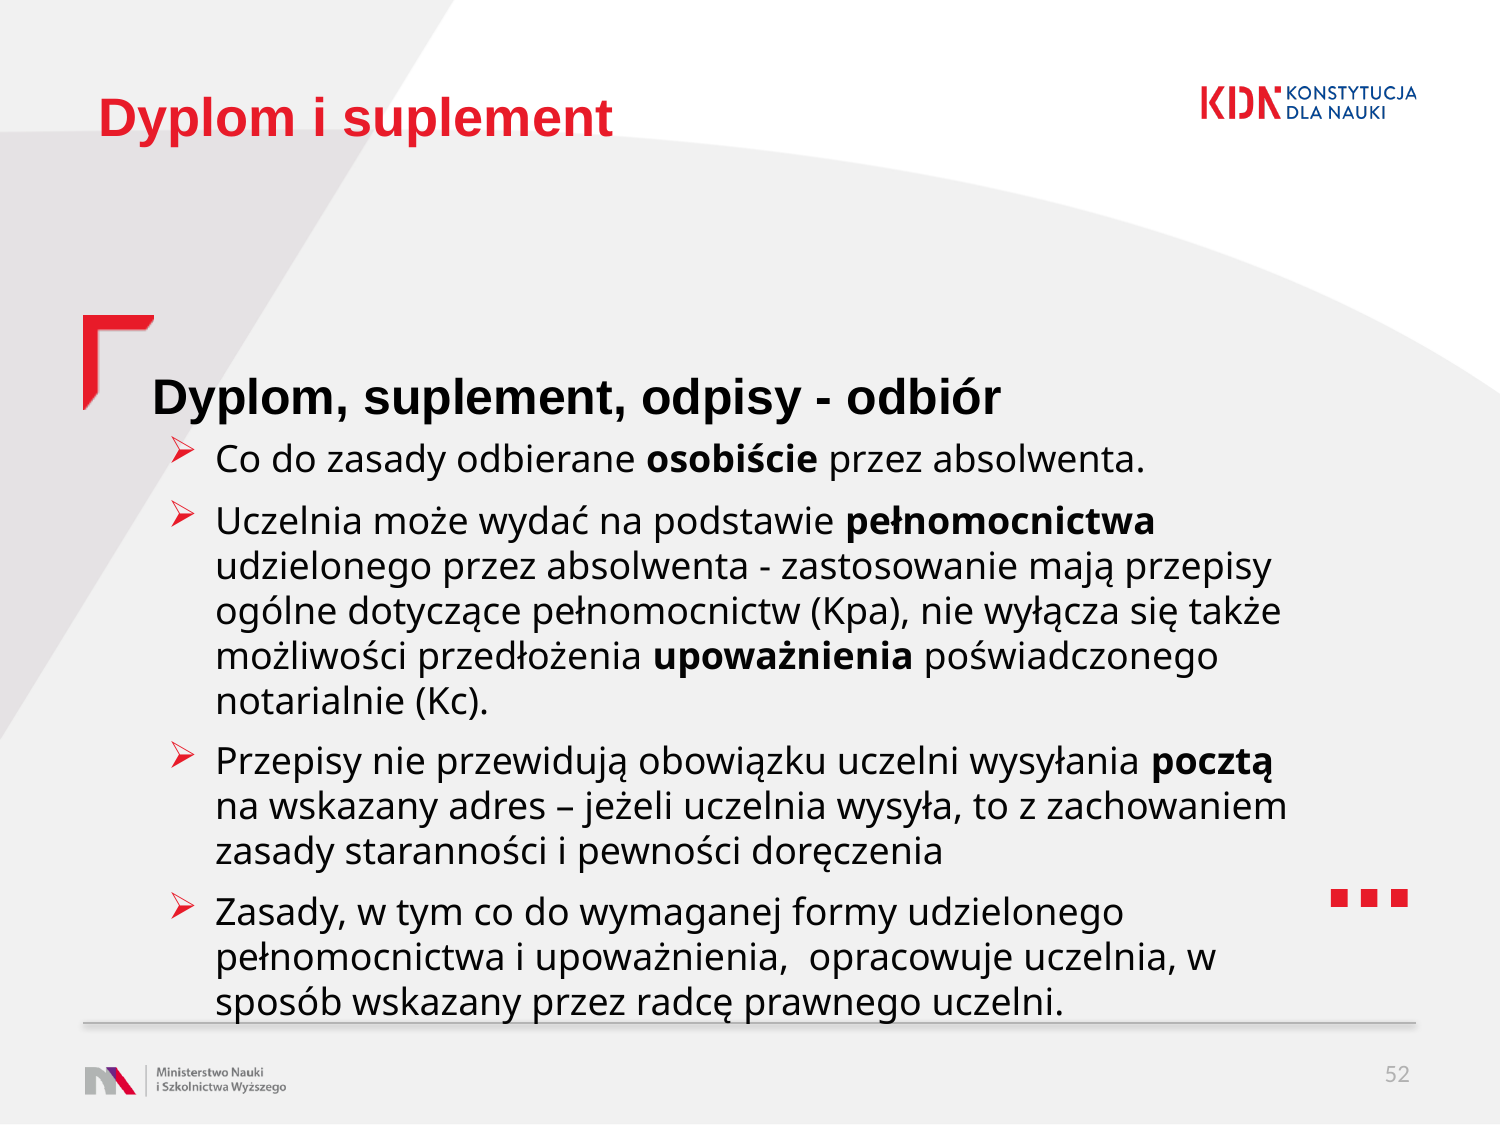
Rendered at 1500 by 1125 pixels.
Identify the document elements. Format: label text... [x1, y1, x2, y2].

slide_number 52 [1074, 1042, 1425, 1103]
text_box Dyplom, suplement, odpisy - odbiór [137, 357, 1259, 433]
list Co do zasady odbierane osobiście przez absolwenta. Uczelnia może wydać na podstawie pełnomocnictwa udzielonego przez absolwenta - zastosowanie mają przepisy ogólne dotyczące pełnomocnictw (Kpa), nie wyłącza się także możliwości przedłożenia upoważnienia poświadczonego notarialnie (Kc). Przepisy nie przewidują obowiązku uczelni wysyłania pocztą na wskazany adres – jeżeli uczelnia wysyła, to z zachowaniem zasady staranności i pewności doręczenia Zasady, w tym co do wymaganej formy udzielonego pełnomocnictwa i upoważnienia, opracowuje uczelnia, w sposób wskazany przez radcę prawnego uczelni. [153, 420, 1306, 1059]
title Dyplom i suplement [83, 74, 1170, 143]
picture [0, 0, 1500, 1125]
